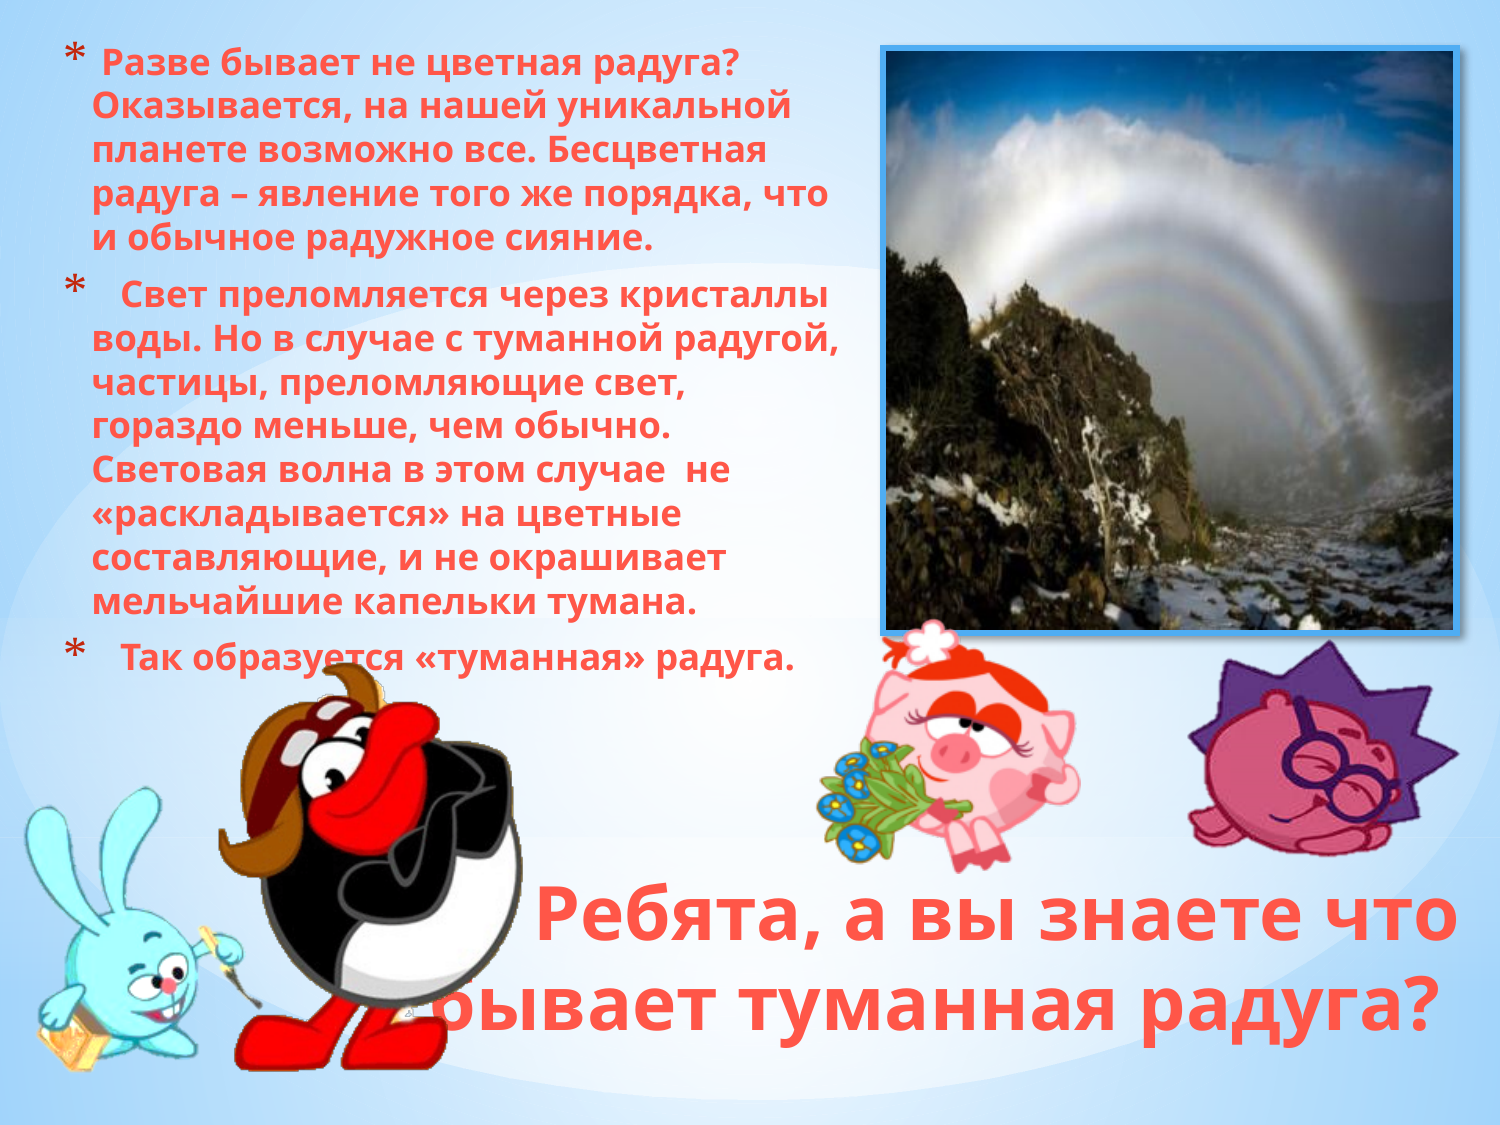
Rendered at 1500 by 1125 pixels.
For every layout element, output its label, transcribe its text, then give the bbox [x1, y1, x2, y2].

picture [1186, 639, 1471, 875]
picture [0, 624, 559, 1125]
title Ребята, а вы знаете что бывает туманная радуга? [562, 857, 1476, 1071]
list Разве бывает не цветная радуга? Оказывается, на нашей уникальной планете возможно все. Бесцветная радуга – явление того же порядка, что и обычное радужное сияние. Свет преломляется через кристаллы воды. Но в случае с туманной радугой, частицы, преломляющие свет, гораздо меньше, чем обычно. Световая волна в этом случае не «раскладывается» на цветные составляющие, и не окрашивает мельчайшие капельки тумана. Так образуется «туманная» радуга. [41, 30, 857, 696]
picture [808, 50, 1454, 874]
